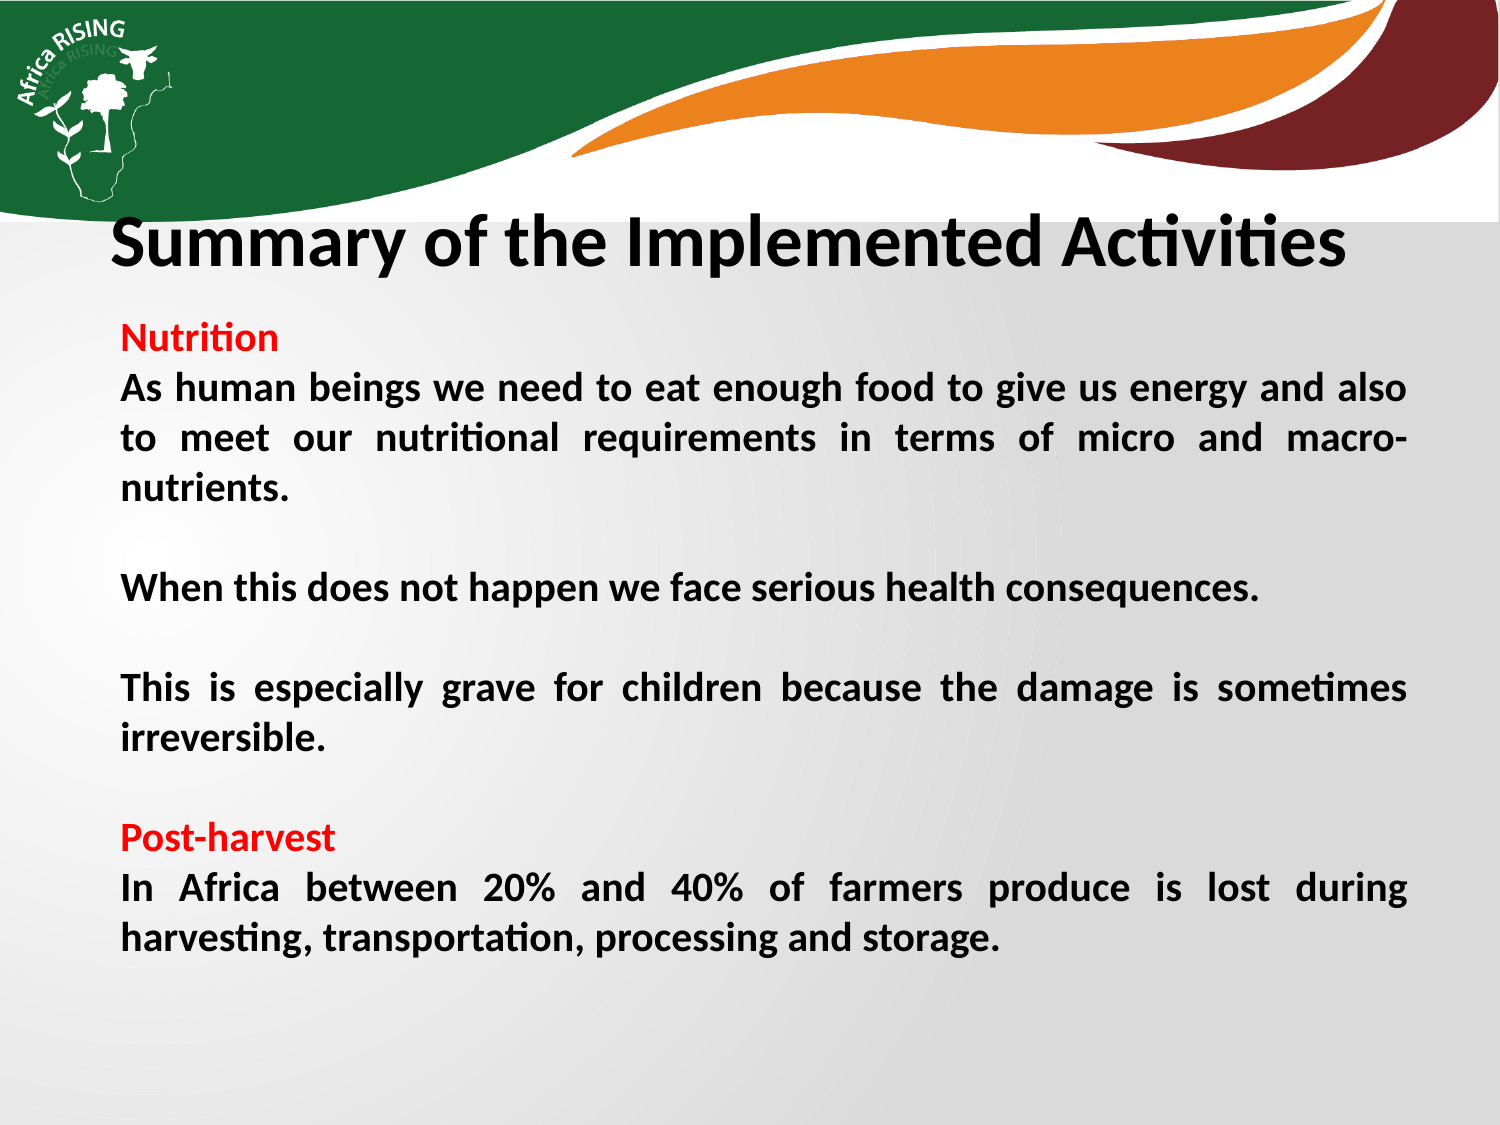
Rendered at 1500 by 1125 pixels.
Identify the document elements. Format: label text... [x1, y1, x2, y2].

text_box Nutrition As human beings we need to eat enough food to give us energy and also to meet our nutritional requirements in terms of micro and macro-nutrients. When this does not happen we face serious health consequences. This is especially grave for children because the damage is sometimes irreversible. Post-harvest In Africa between 20% and 40% of farmers produce is lost during harvesting, transportation, processing and storage. [105, 302, 1424, 968]
picture [0, 0, 1499, 222]
list Summary of the Implemented Activities [76, 184, 1389, 338]
